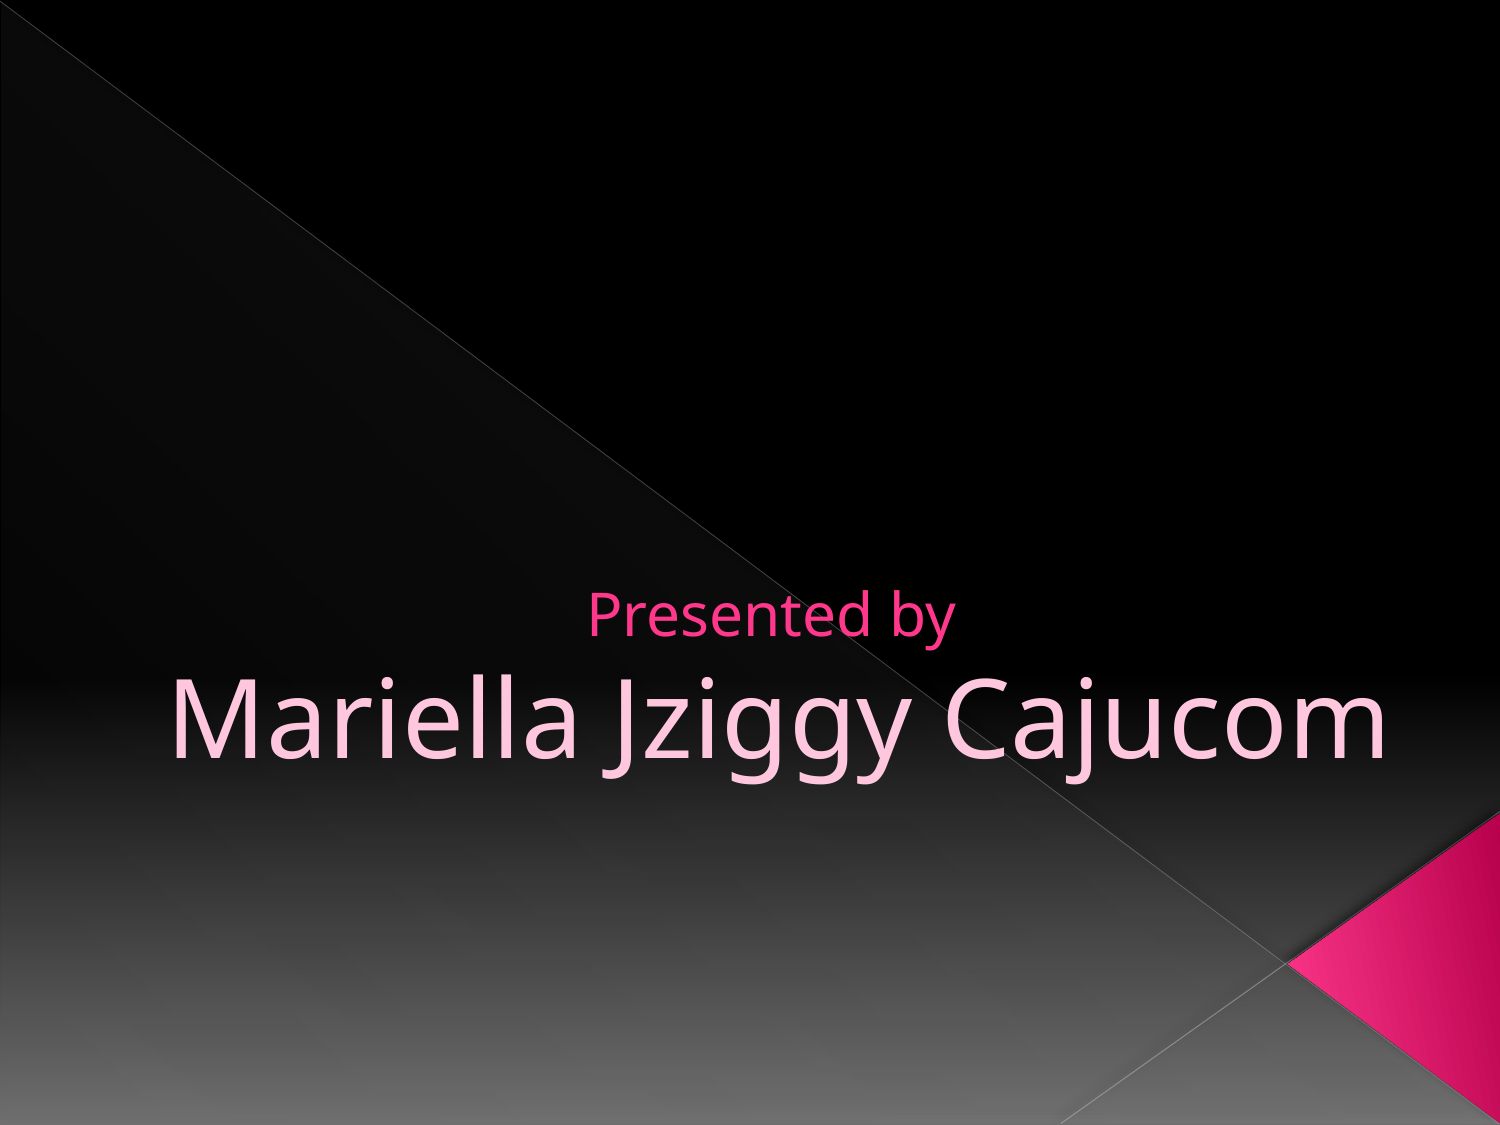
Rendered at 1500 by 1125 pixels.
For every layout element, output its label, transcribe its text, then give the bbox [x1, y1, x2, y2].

title Presented by Mariella Jziggy Cajucom [87, 546, 1413, 788]
